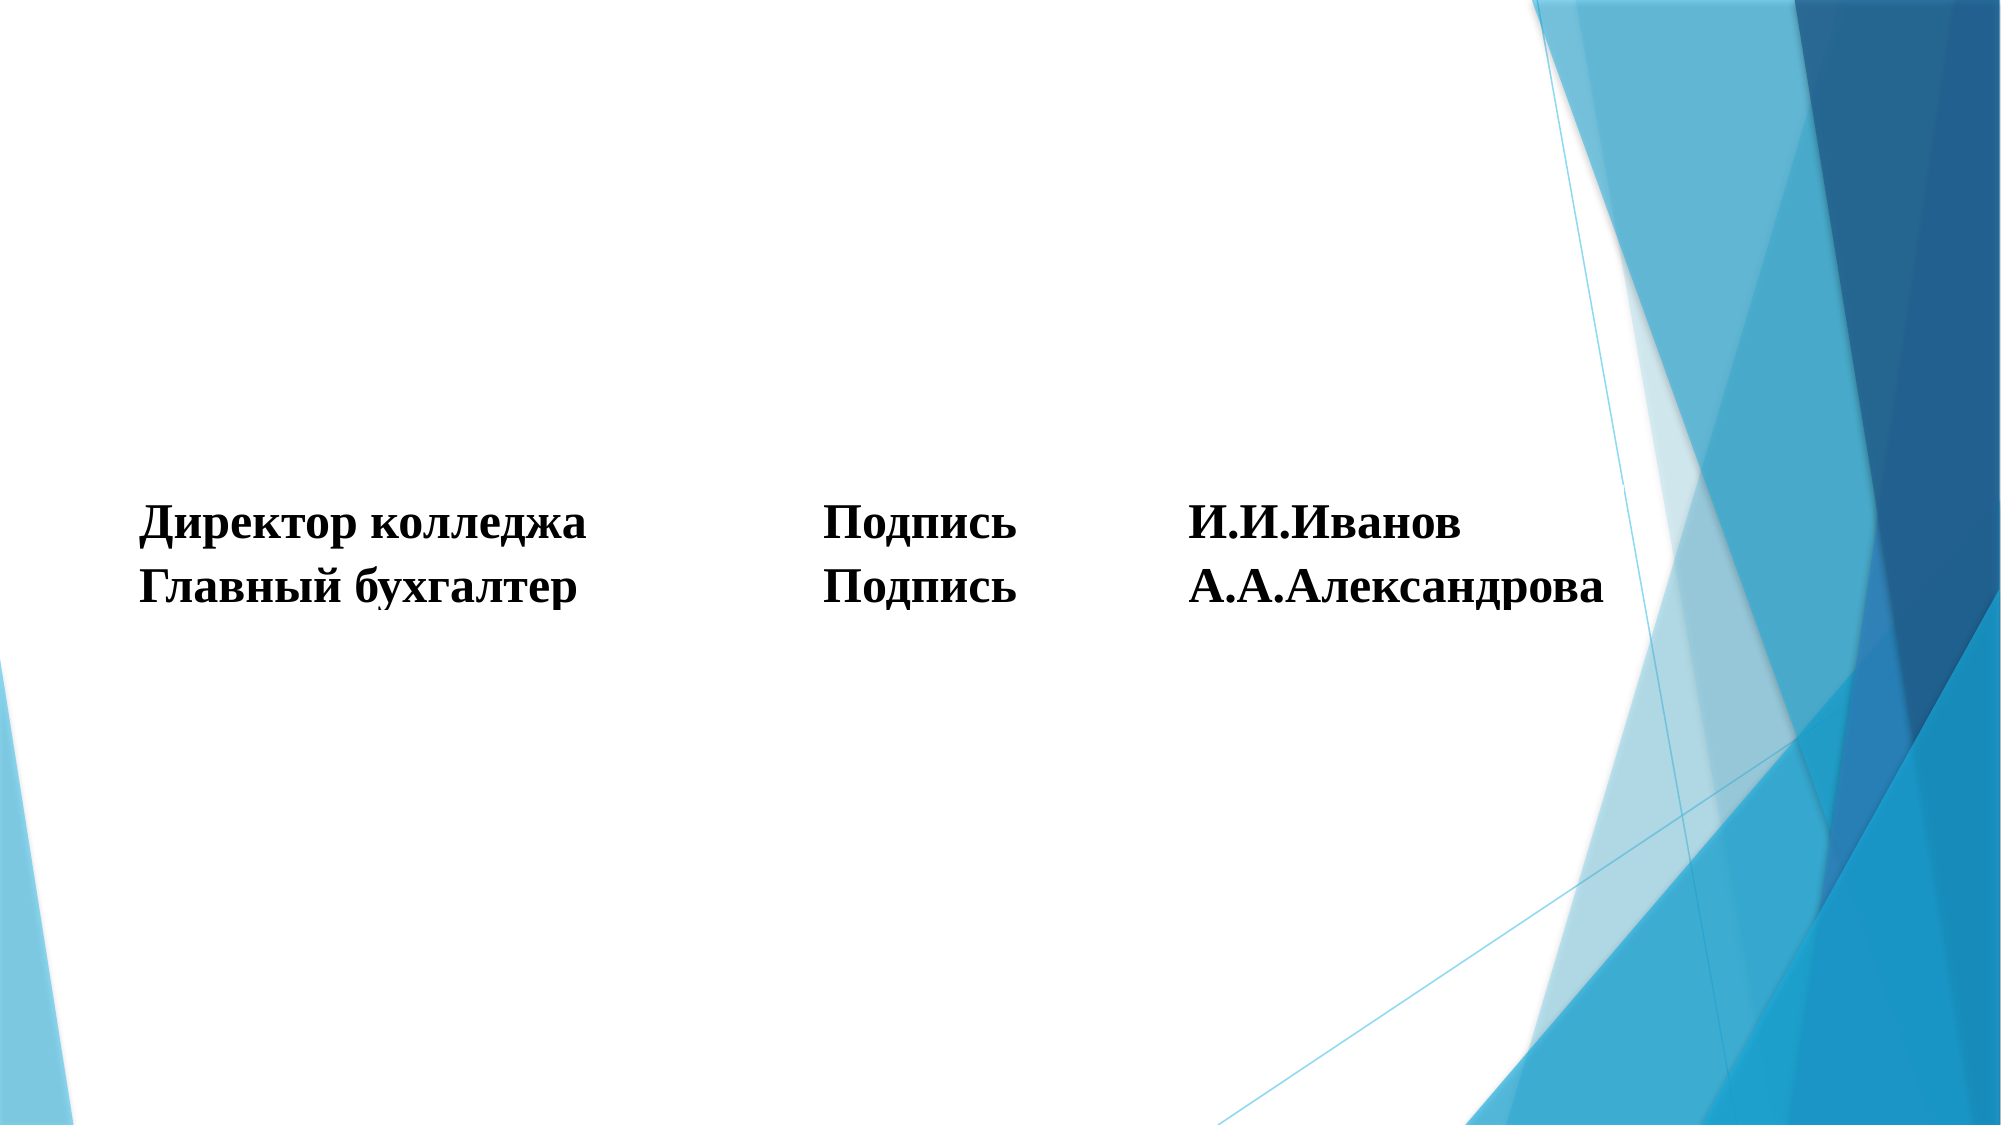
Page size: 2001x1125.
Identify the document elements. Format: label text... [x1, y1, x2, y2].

table_header Подпись Подпись [654, 487, 1187, 610]
table_header И.И.Иванов А.А.Александрова [1189, 487, 1622, 610]
table_header Директор колледжа Главный бухгалтер [139, 487, 652, 610]
